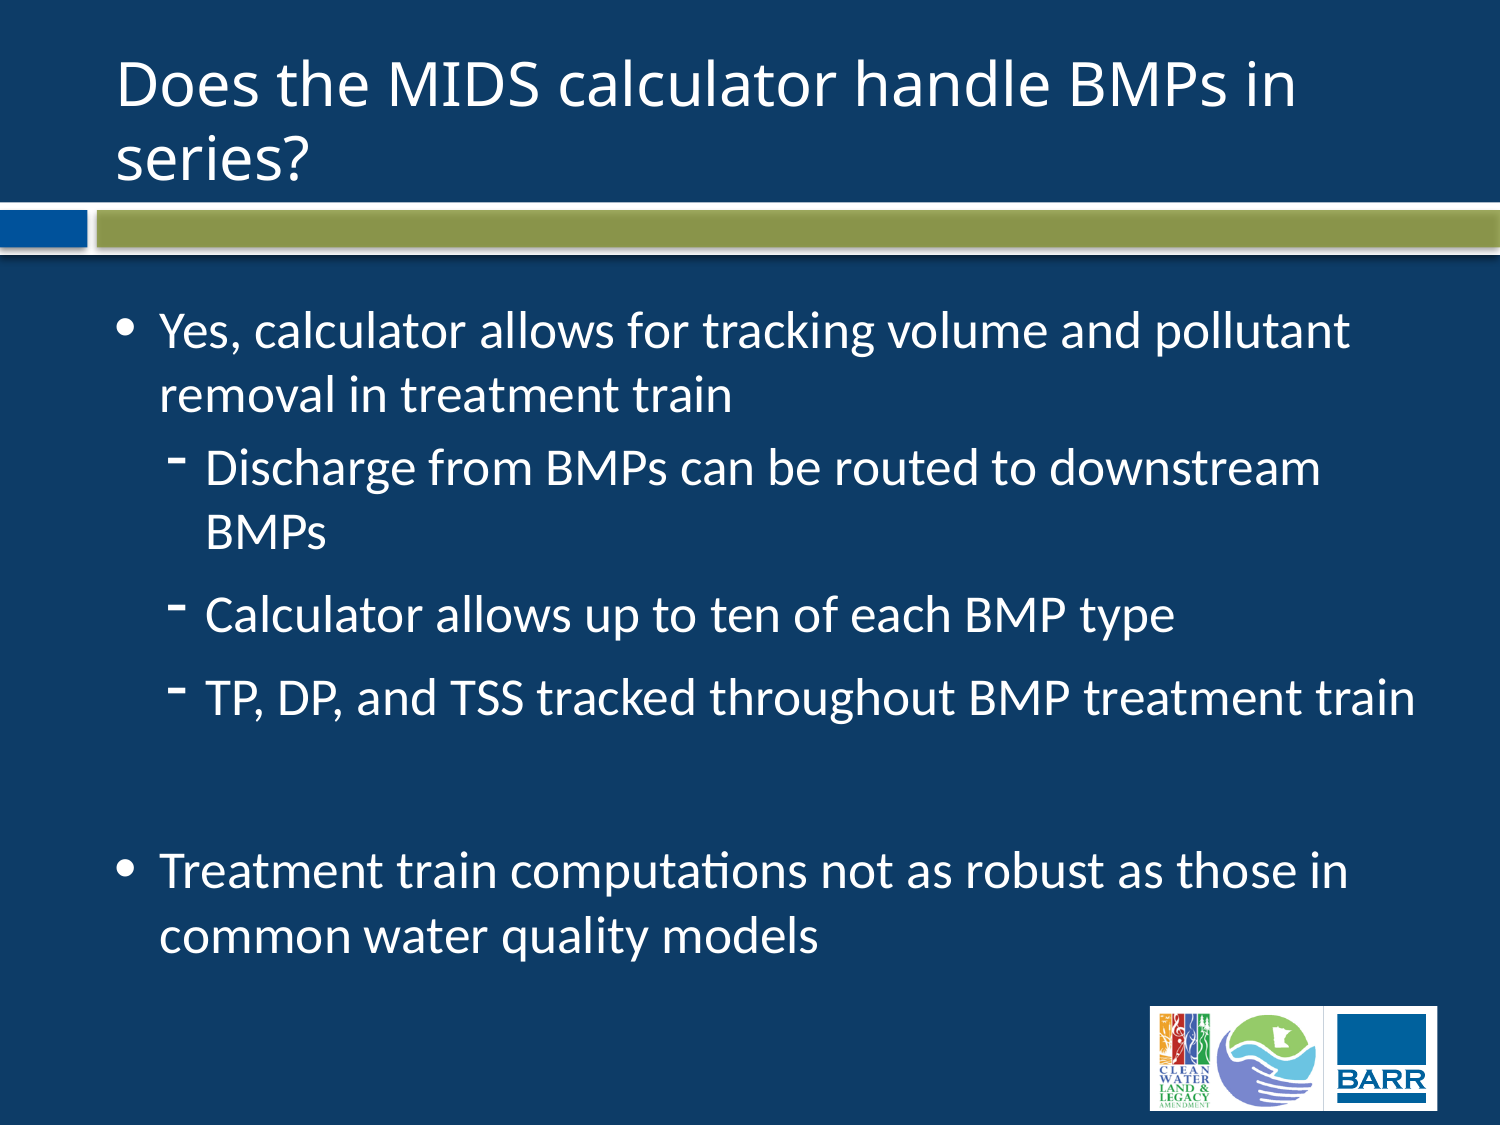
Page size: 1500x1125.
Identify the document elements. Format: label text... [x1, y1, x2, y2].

list Yes, calculator allows for tracking volume and pollutant removal in treatment train Discharge from BMPs can be routed to downstream BMPs Calculator allows up to ten of each BMP type TP, DP, and TSS tracked throughout BMP treatment train Treatment train computations not as robust as those in common water quality models [99, 287, 1438, 1025]
title Does the MIDS calculator handle BMPs in series? [100, 37, 1438, 200]
picture [1149, 1025, 1323, 1111]
